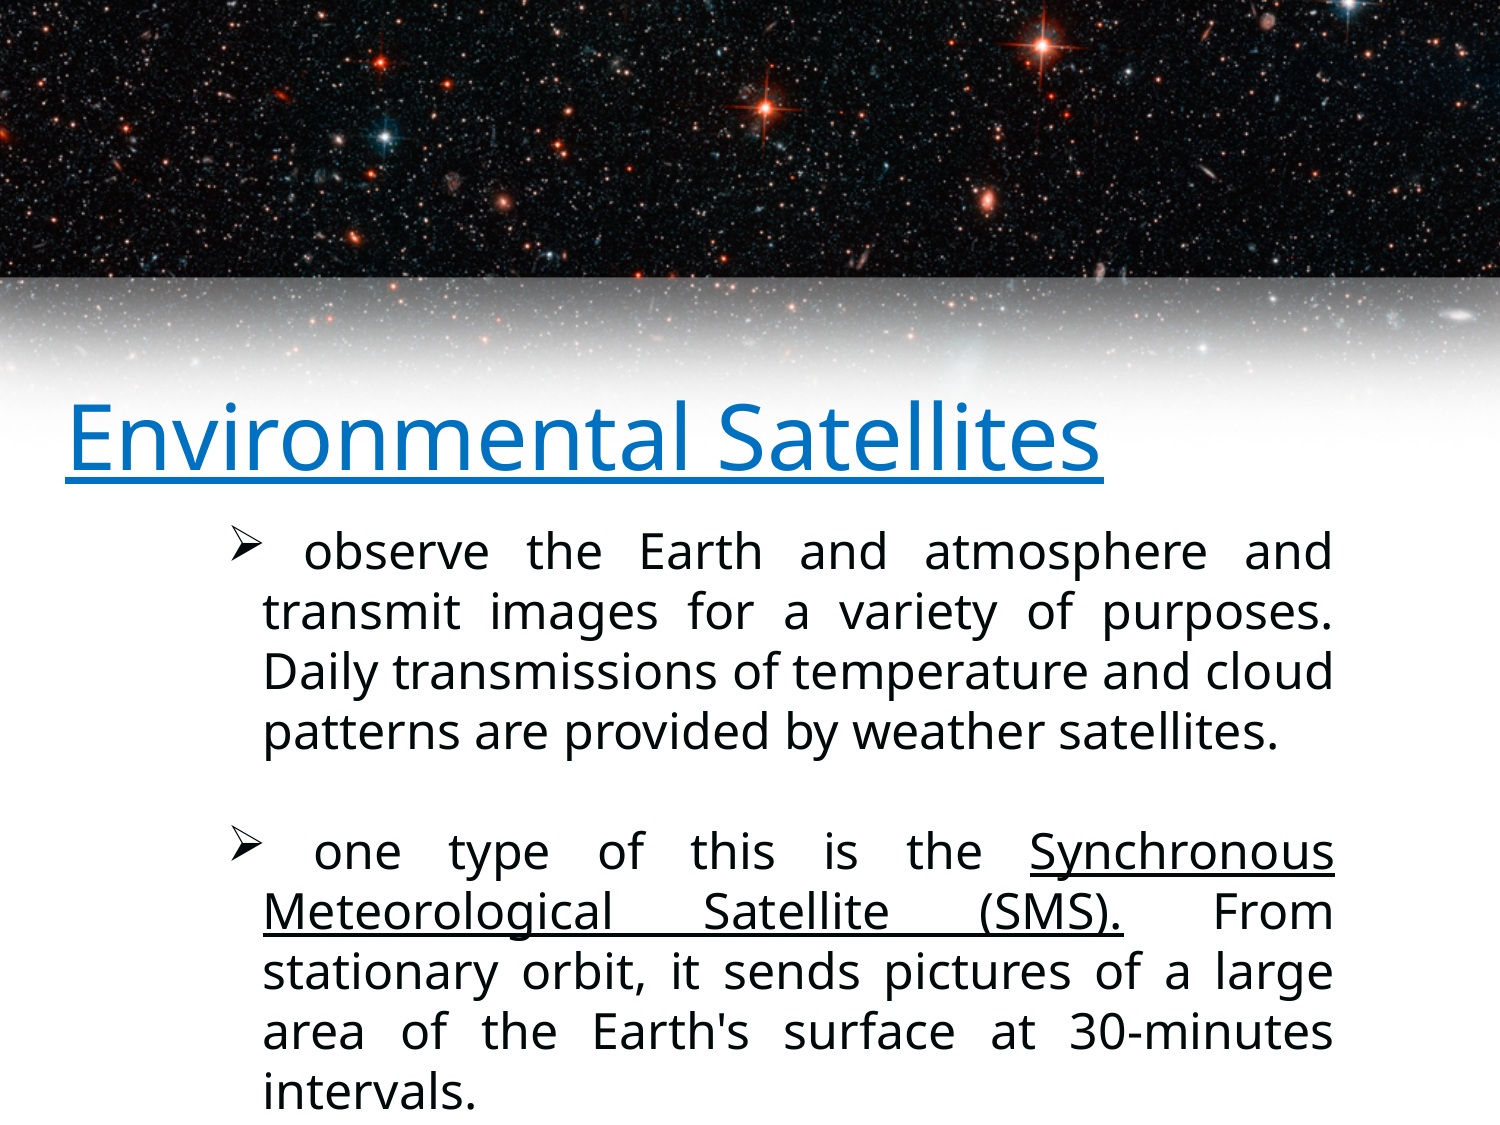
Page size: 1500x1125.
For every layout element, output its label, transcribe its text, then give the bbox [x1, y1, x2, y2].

text_box observe the Earth and atmosphere and transmit images for a variety of purposes. Daily transmissions of temperature and cloud patterns are provided by weather satellites. one type of this is the Synchronous Meteorological Satellite (SMS). From stationary orbit, it sends pictures of a large area of the Earth's surface at 30-minutes intervals. [212, 512, 1350, 1125]
title Environmental Satellites [49, 374, 1251, 493]
picture [0, 0, 1500, 1125]
